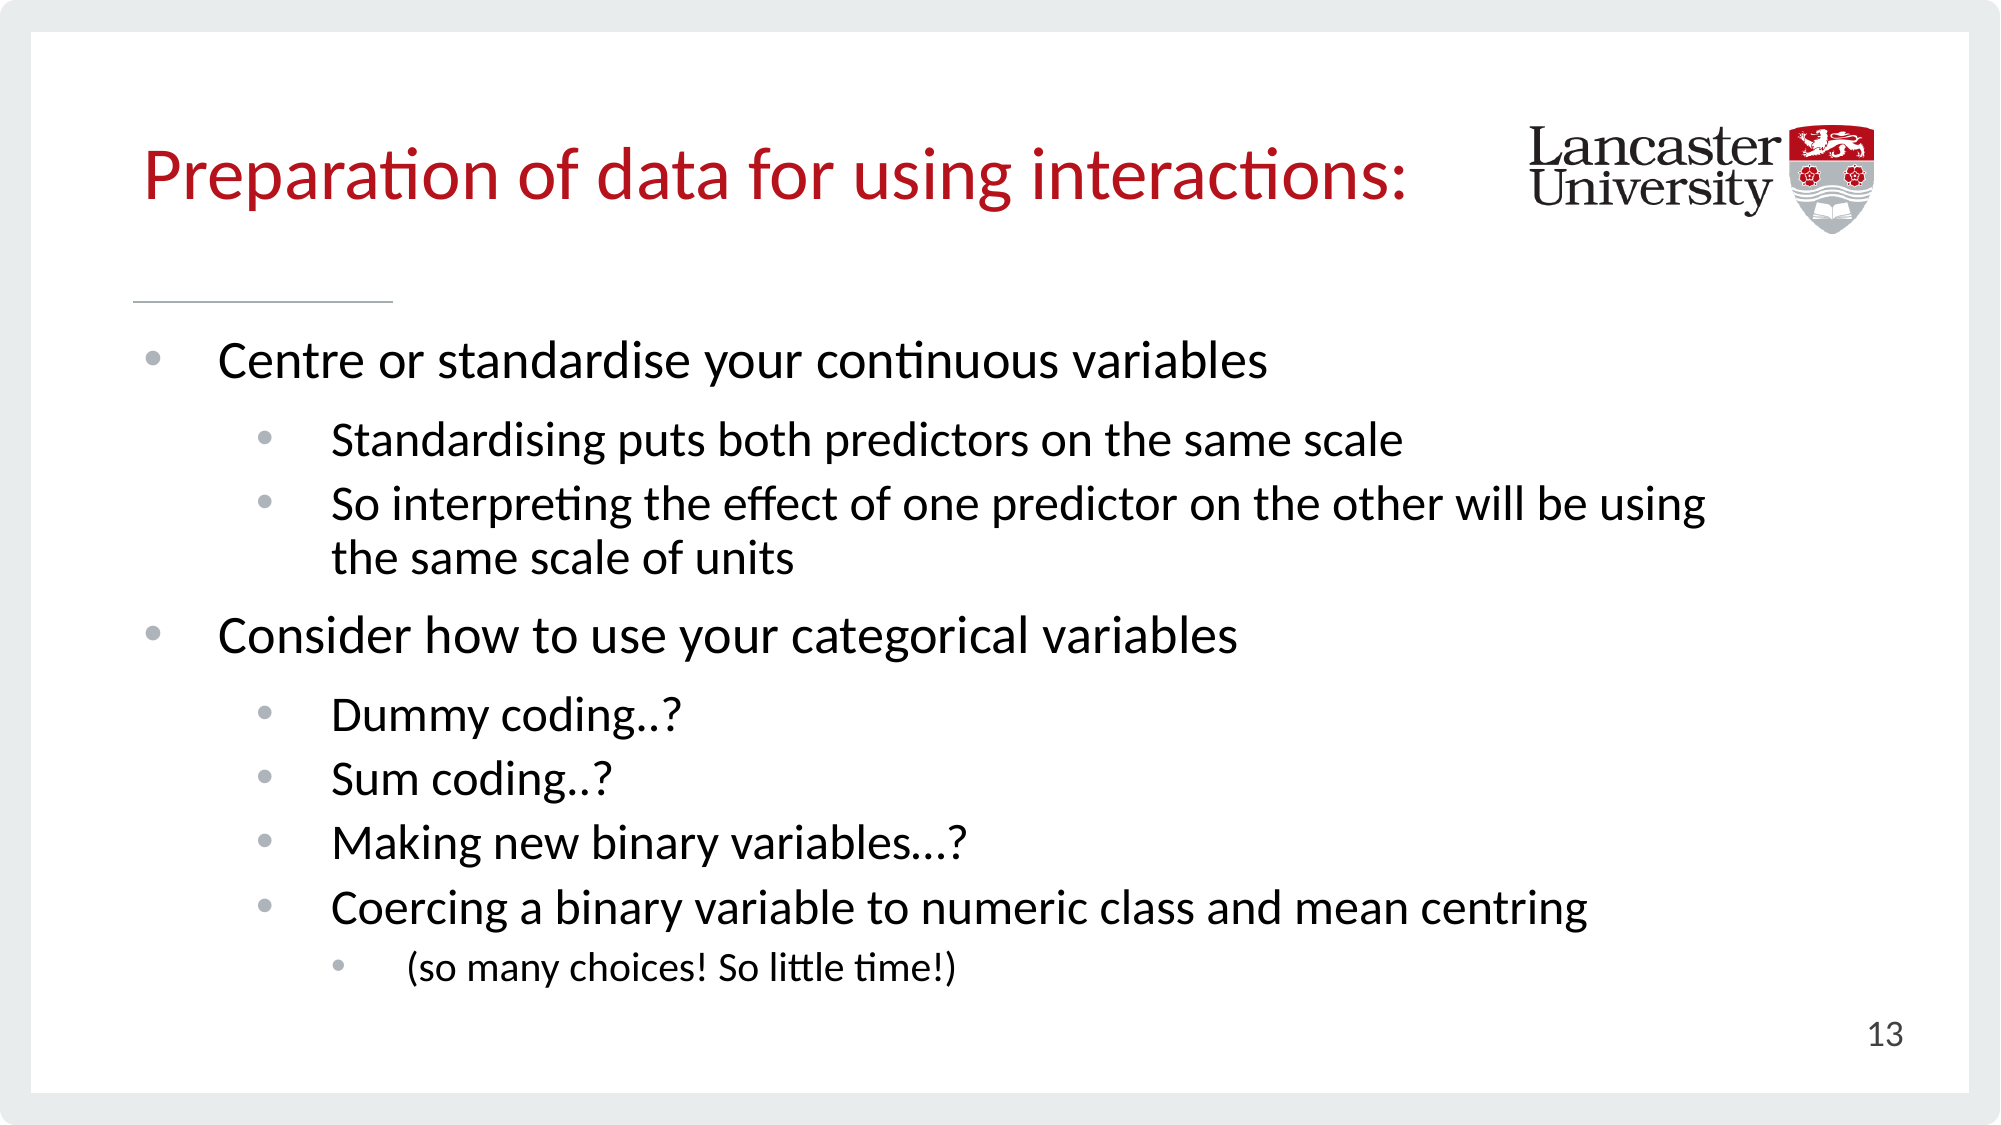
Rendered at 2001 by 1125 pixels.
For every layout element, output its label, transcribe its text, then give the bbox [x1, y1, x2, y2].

title Preparation of data for using interactions: [128, 78, 1448, 279]
slide_number 13 [1468, 1001, 1919, 1061]
list Centre or standardise your continuous variables Standardising puts both predictors on the same scale So interpreting the effect of one predictor on the other will be using the same scale of units Consider how to use your categorical variables Dummy coding..? Sum coding..? Making new binary variables…? Coercing a binary variable to numeric class and mean centring (so many choices! So little time!) [128, 324, 1727, 1084]
